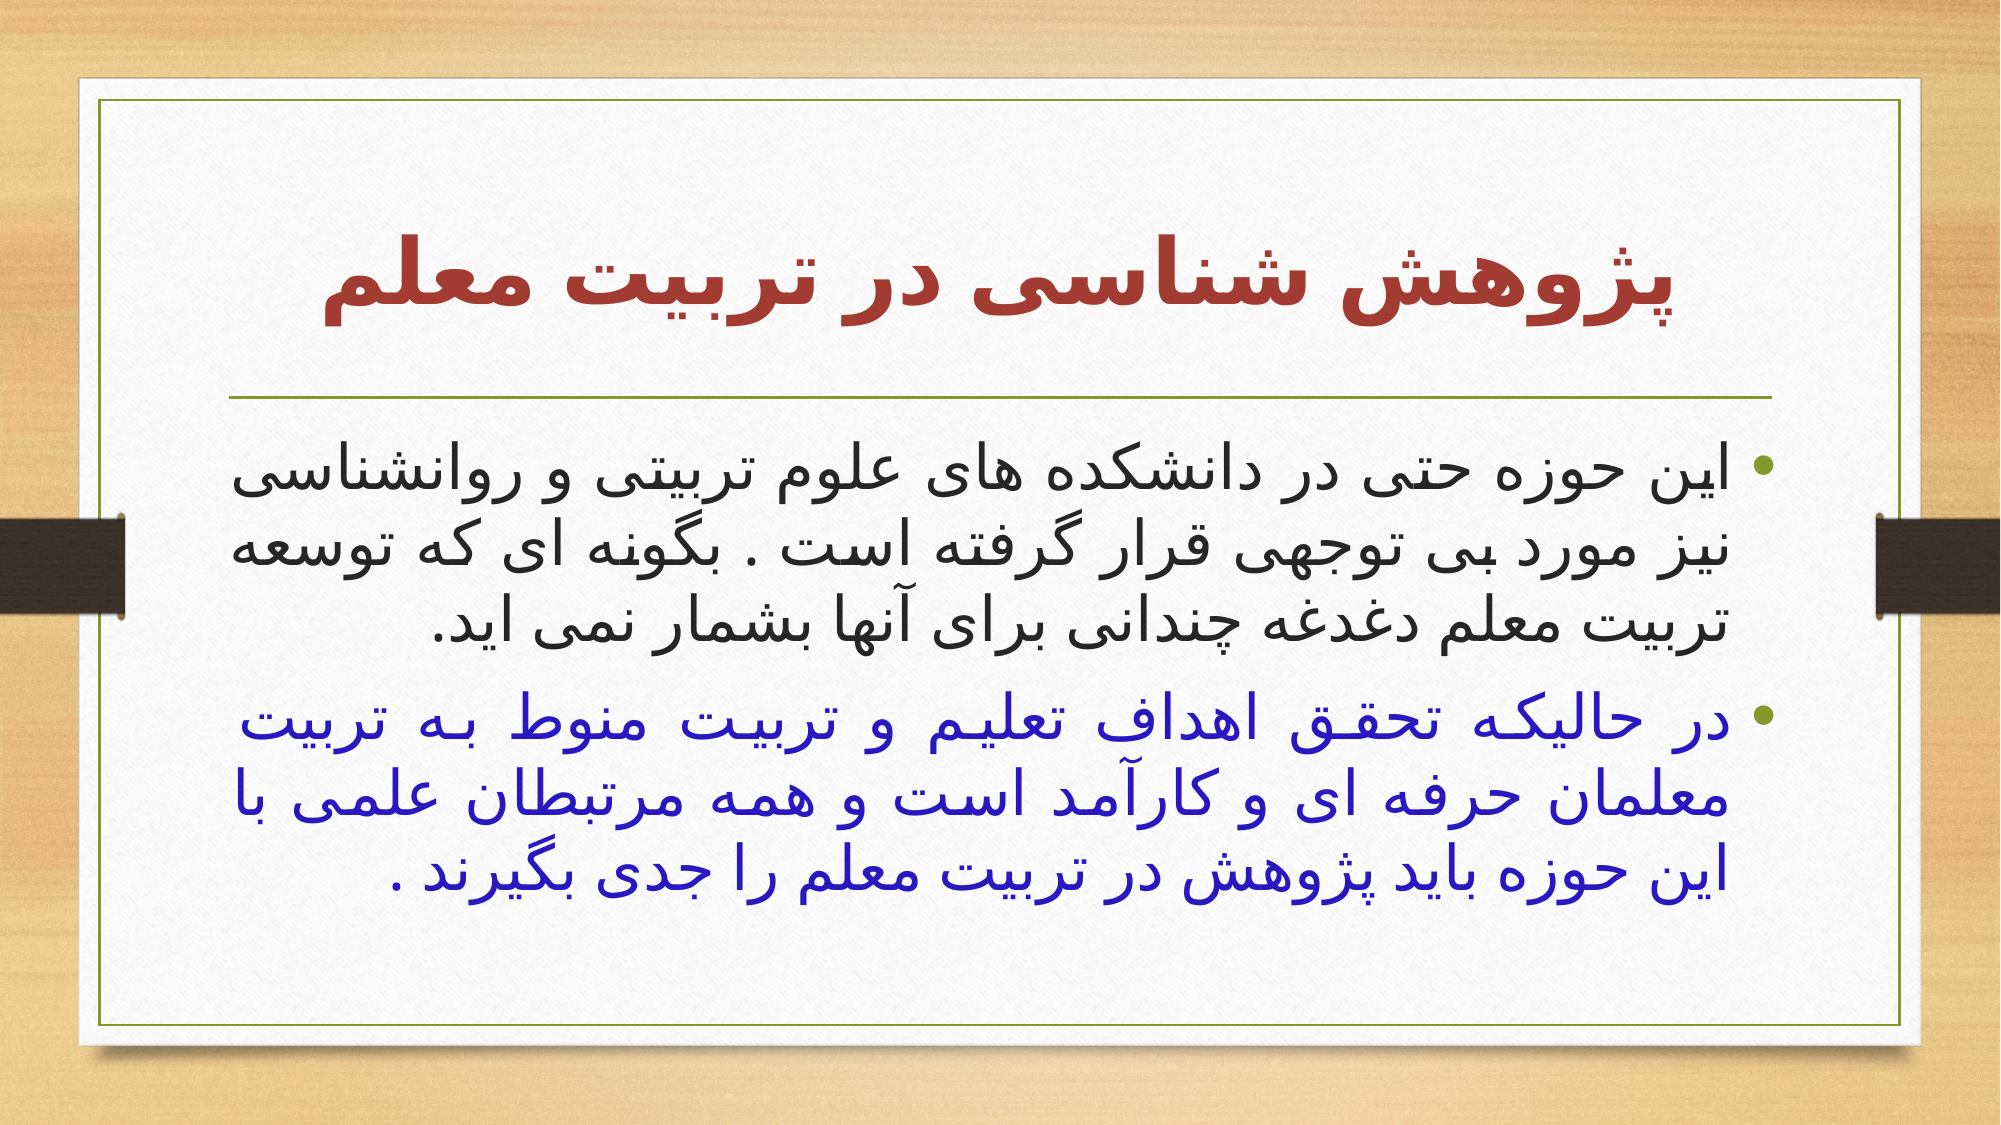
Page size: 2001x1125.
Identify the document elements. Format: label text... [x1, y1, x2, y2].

title پژوهش شناسی در تربیت معلم [212, 161, 1788, 375]
picture [0, 0, 2001, 1125]
list این حوزه حتی در دانشکده های علوم تربیتی و روانشناسی نیز مورد بی توجهی قرار گرفته است . بگونه ای که توسعه تربیت معلم دغدغه چندانی برای آنها بشمار نمی اید. در حالیکه تحقق اهداف تعلیم و تربیت منوط به تربیت معلمان حرفه ای و کارآمد است و همه مرتبطان علمی با این حوزه باید پژوهش در تربیت معلم را جدی بگیرند . [212, 419, 1788, 964]
